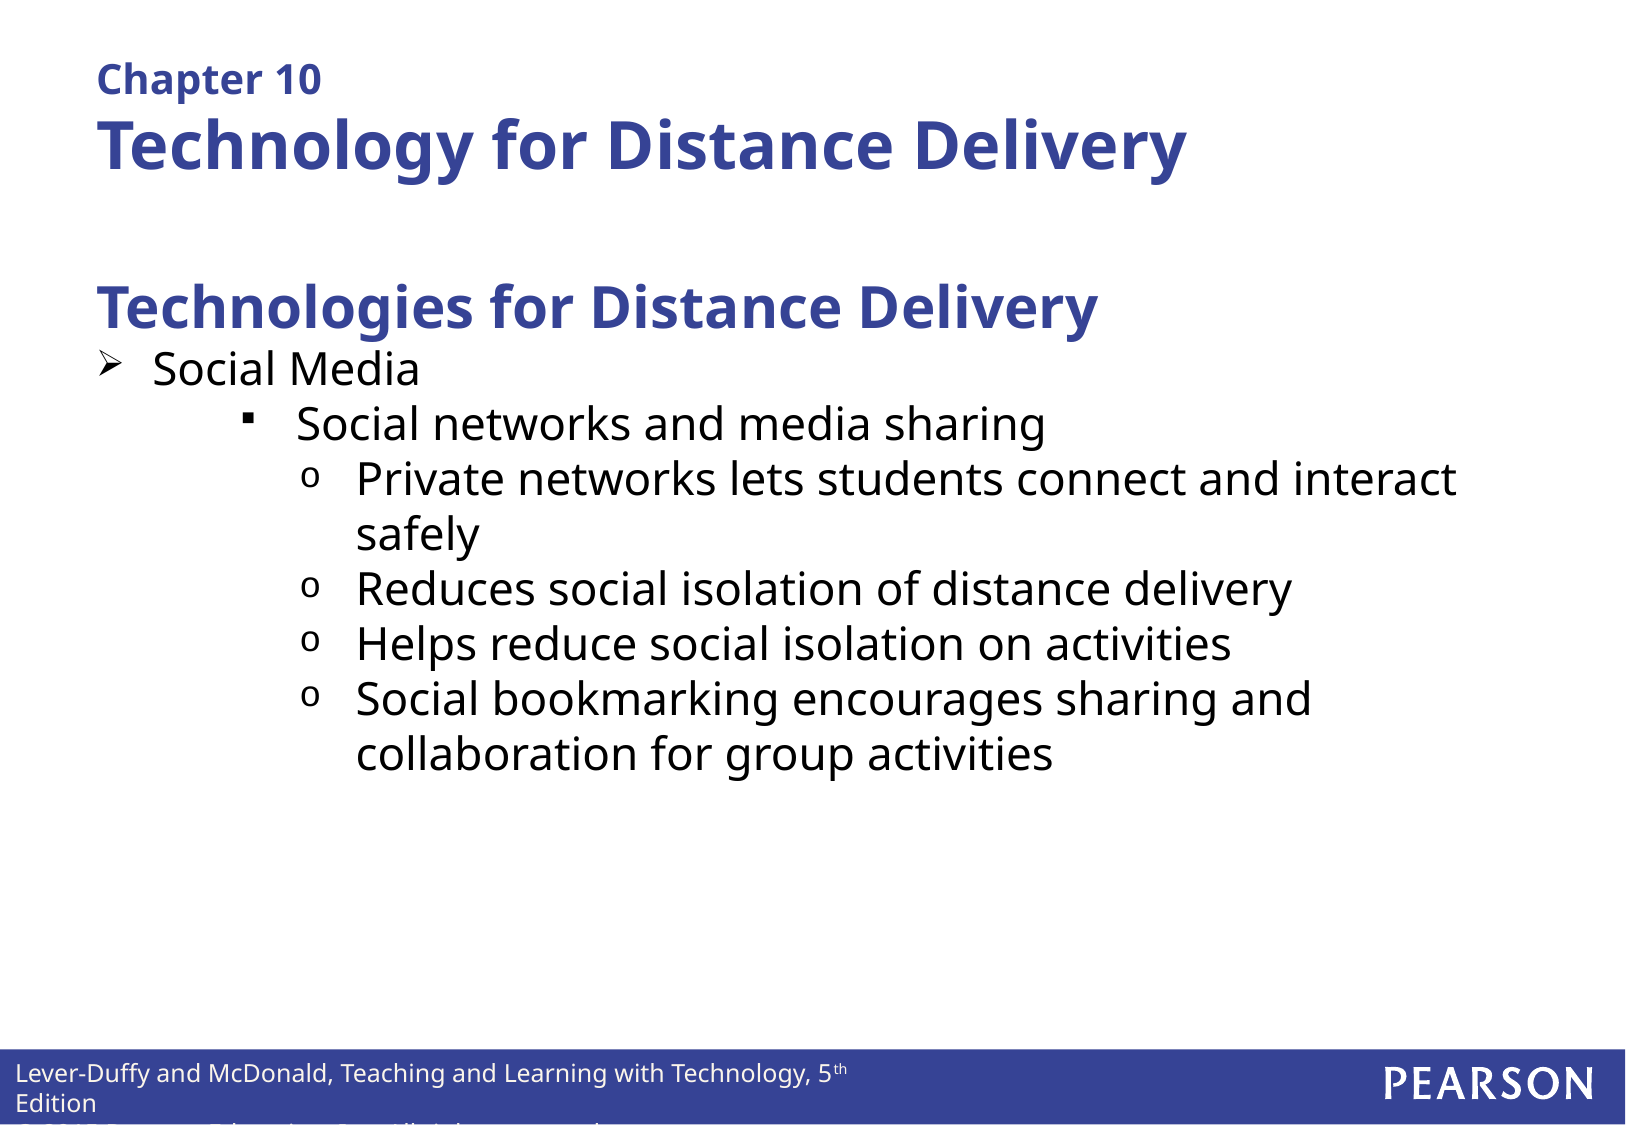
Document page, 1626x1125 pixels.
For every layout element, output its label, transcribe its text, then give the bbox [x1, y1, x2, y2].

list Technologies for Distance Delivery Social Media Social networks and media sharing Private networks lets students connect and interact safely Reduces social isolation of distance delivery Helps reduce social isolation on activities Social bookmarking encourages sharing and collaboration for group activities [81, 262, 1544, 1005]
title Chapter 10 Technology for Distance Delivery [81, 45, 1544, 233]
